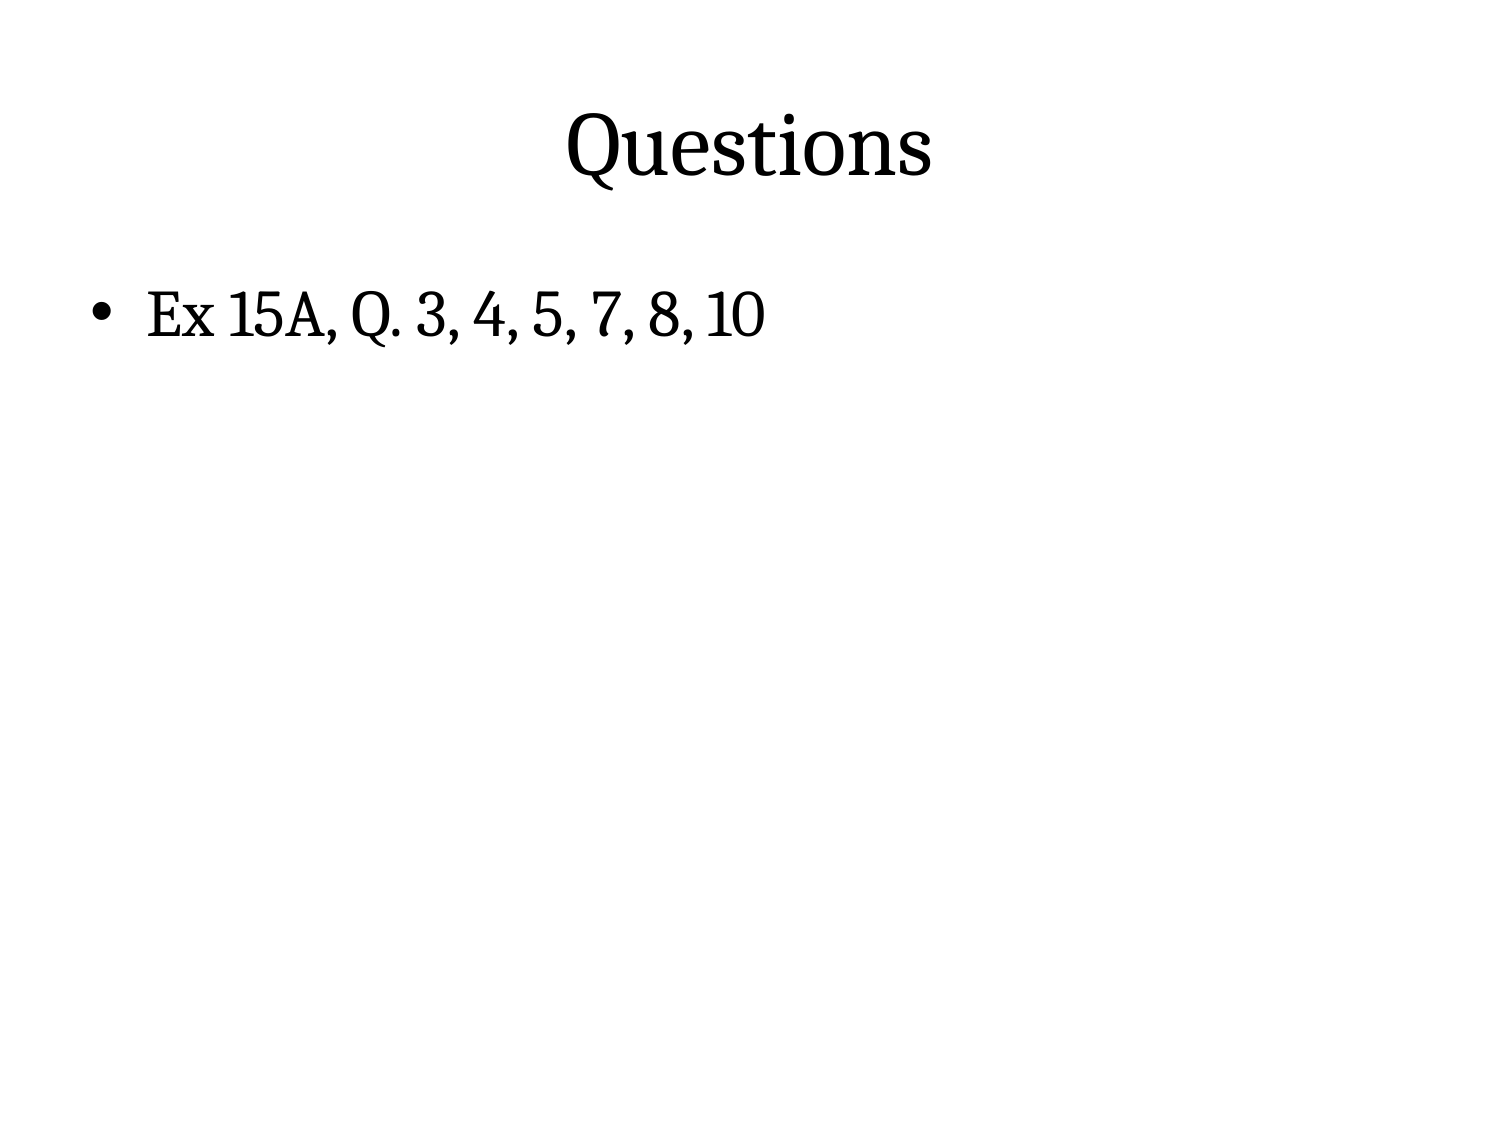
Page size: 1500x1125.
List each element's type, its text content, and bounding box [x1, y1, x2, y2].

list Ex 15A, Q. 3, 4, 5, 7, 8, 10 [75, 262, 1425, 1005]
title Questions [75, 45, 1425, 233]
